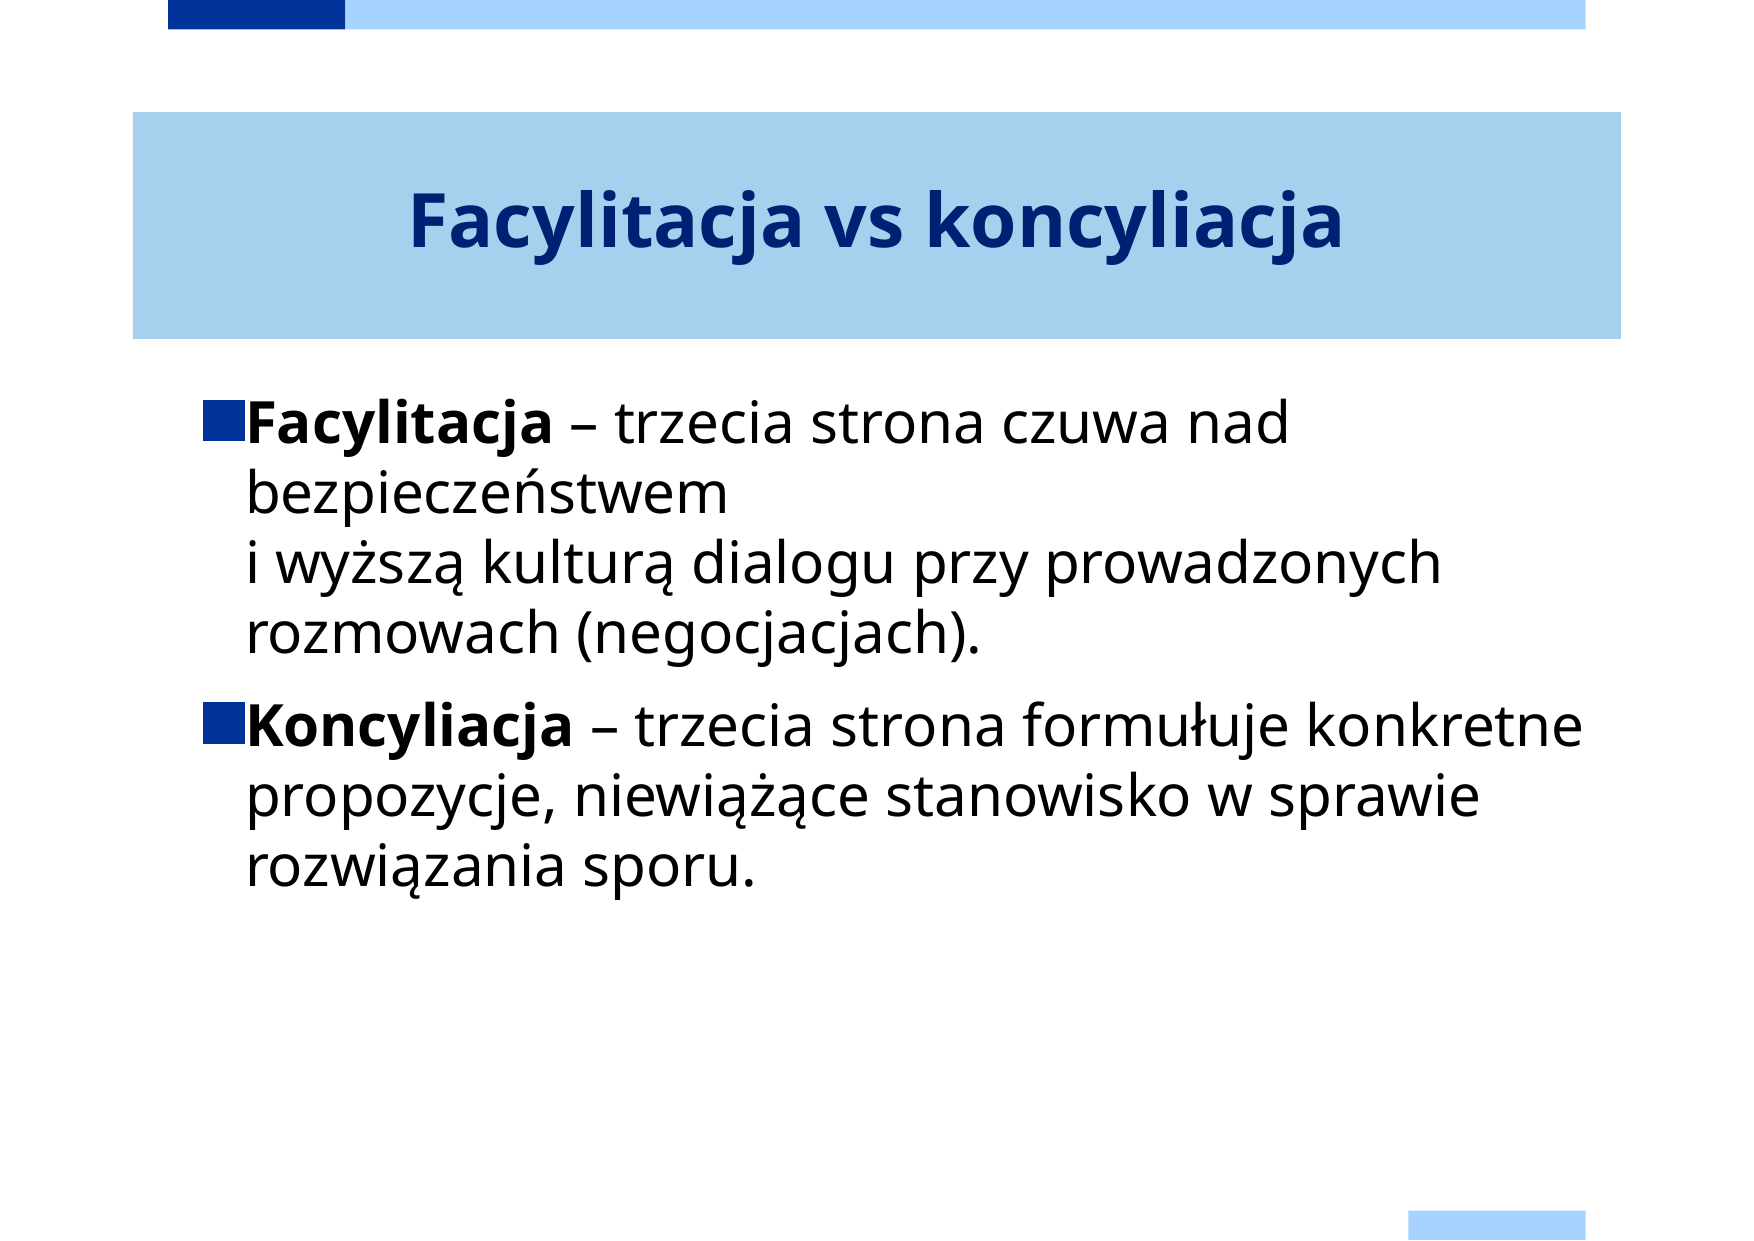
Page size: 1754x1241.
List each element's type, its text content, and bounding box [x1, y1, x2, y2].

title Facylitacja vs koncyliacja [132, 112, 1621, 339]
picture [203, 400, 245, 441]
list Facylitacja – trzecia strona czuwa nad bezpieczeństwem i wyższą kulturą dialogu przy prowadzonych rozmowach (negocjacjach). Koncyliacja – trzecia strona formułuje konkretne propozycje, niewiążące stanowisko w sprawie rozwiązania sporu. [203, 385, 1621, 1108]
picture [203, 702, 245, 744]
